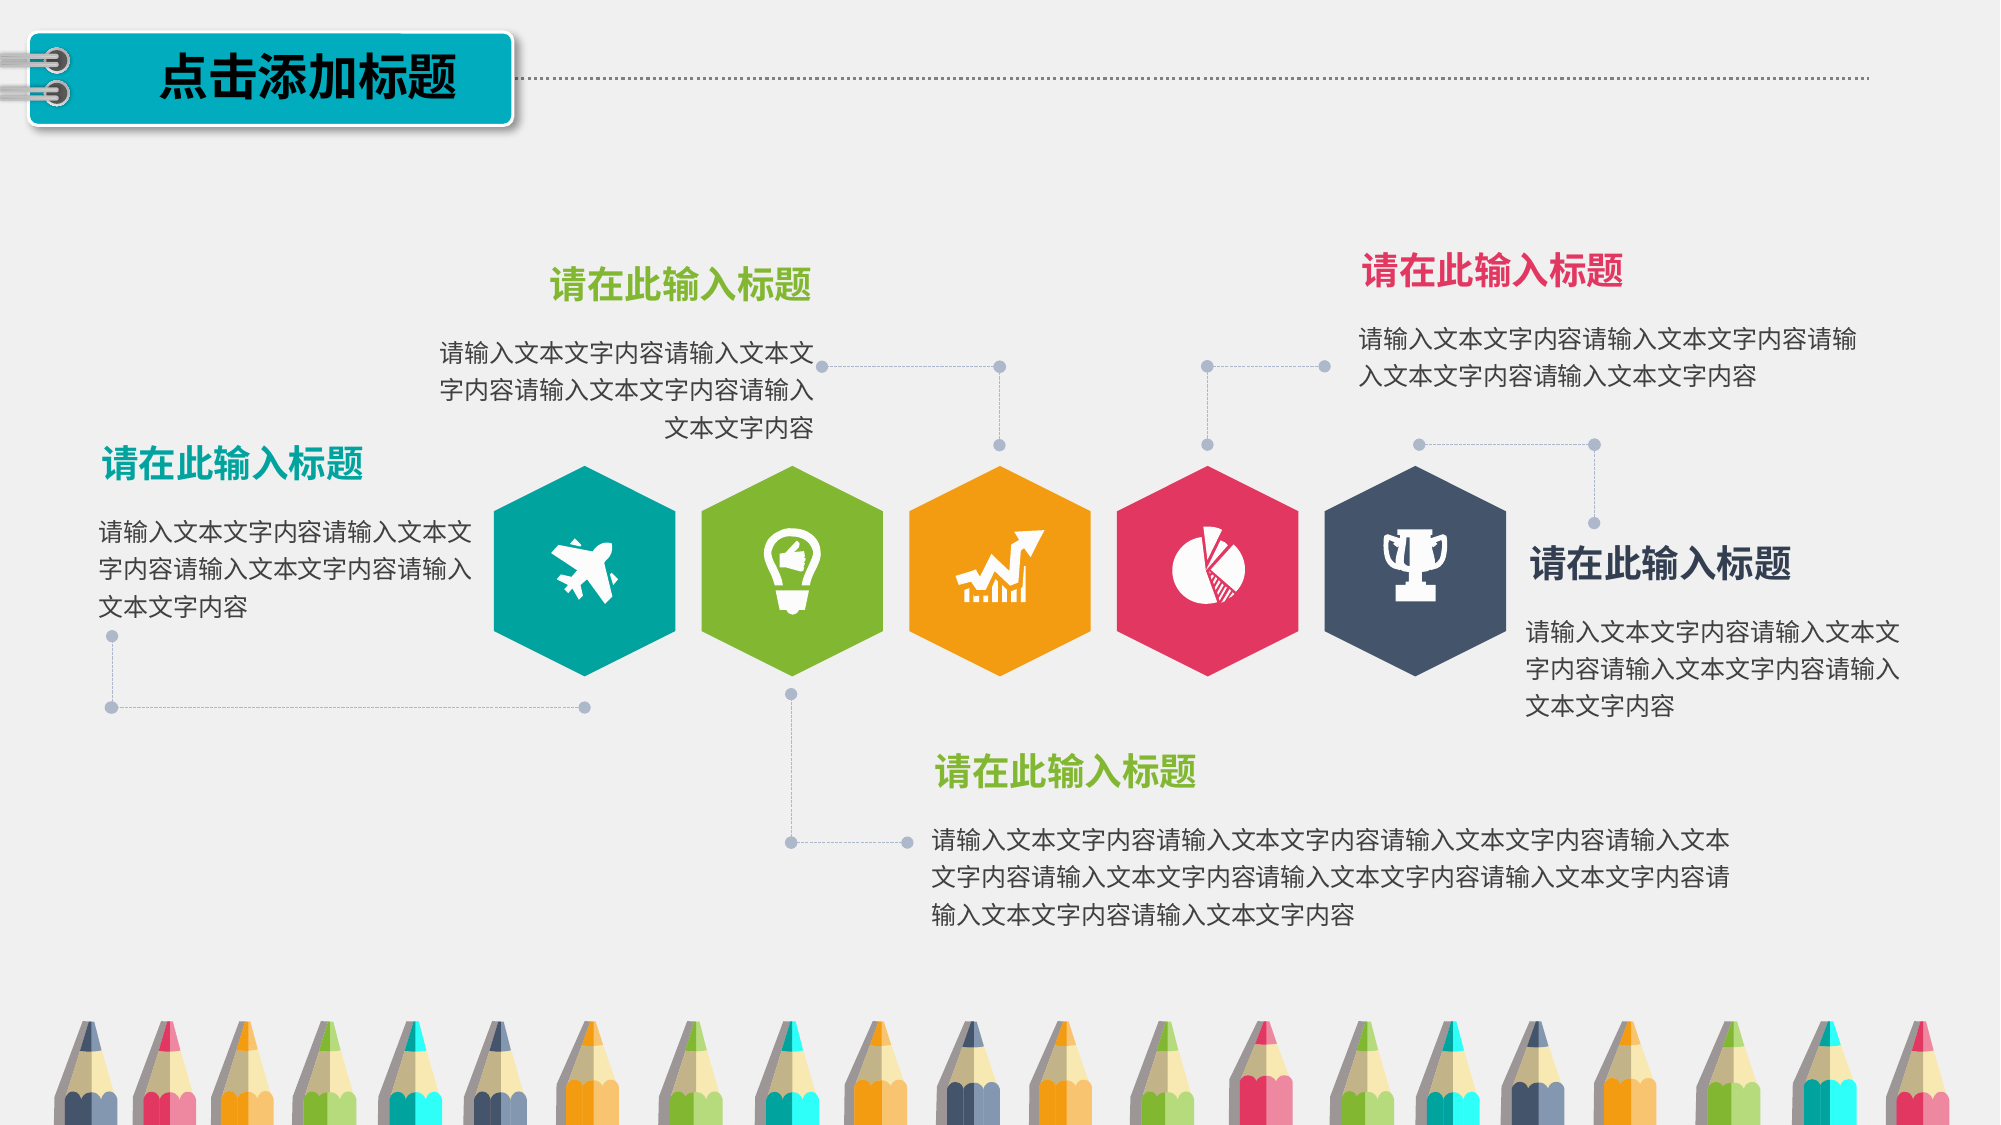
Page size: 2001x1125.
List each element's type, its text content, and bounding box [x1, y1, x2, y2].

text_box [1126, 1021, 1195, 1125]
text_box 请在此输入标题 [919, 740, 1213, 801]
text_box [1497, 1021, 1565, 1125]
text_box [1882, 1021, 1950, 1125]
text_box 请输入文本文字内容请输入文本文字内容请输入文本文字内容请输入文本文字内容 [410, 322, 830, 450]
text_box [288, 1021, 357, 1125]
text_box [751, 1021, 819, 1125]
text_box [110, 636, 585, 708]
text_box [374, 1021, 443, 1125]
text_box 请在此输入标题 [1346, 239, 1640, 300]
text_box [933, 1021, 1000, 1125]
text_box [128, 1021, 197, 1125]
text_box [552, 1021, 619, 1125]
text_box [1207, 366, 1325, 445]
text_box 请输入文本文字内容请输入文本文字内容请输入文本文字内容请输入文本文字内容 [1511, 601, 1931, 729]
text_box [1419, 444, 1595, 524]
text_box 请在此输入标题 [86, 432, 379, 493]
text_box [1692, 1021, 1761, 1125]
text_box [840, 1021, 908, 1125]
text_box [1788, 1021, 1857, 1125]
text_box 请输入文本文字内容请输入文本文字内容请输入文本文字内容请输入文本文字内容 [83, 501, 493, 629]
text_box 请在此输入标题 [1514, 532, 1807, 593]
text_box 请在此输入标题 [534, 253, 827, 314]
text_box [701, 465, 884, 677]
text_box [654, 1021, 723, 1125]
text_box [1324, 465, 1507, 677]
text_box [0, 31, 513, 126]
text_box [460, 1021, 527, 1125]
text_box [1326, 1021, 1394, 1125]
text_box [50, 1021, 118, 1125]
text_box 请输入文本文字内容请输入文本文字内容请输入文本文字内容请输入文本文字内容请输入文本文字内容请输入文本文字内容请输入文本文字内容请输入文本文字内容请输入文本文字内容 [916, 809, 1747, 937]
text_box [1590, 1021, 1657, 1125]
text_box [909, 465, 1091, 677]
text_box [207, 1021, 274, 1125]
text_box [1411, 1021, 1480, 1125]
text_box 请输入文本文字内容请输入文本文字内容请输入文本文字内容请输入文本文字内容 [1343, 308, 1879, 398]
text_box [822, 366, 1000, 446]
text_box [1025, 1021, 1092, 1125]
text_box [1116, 465, 1299, 677]
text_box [1225, 1021, 1293, 1125]
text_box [493, 465, 676, 677]
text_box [791, 694, 908, 843]
